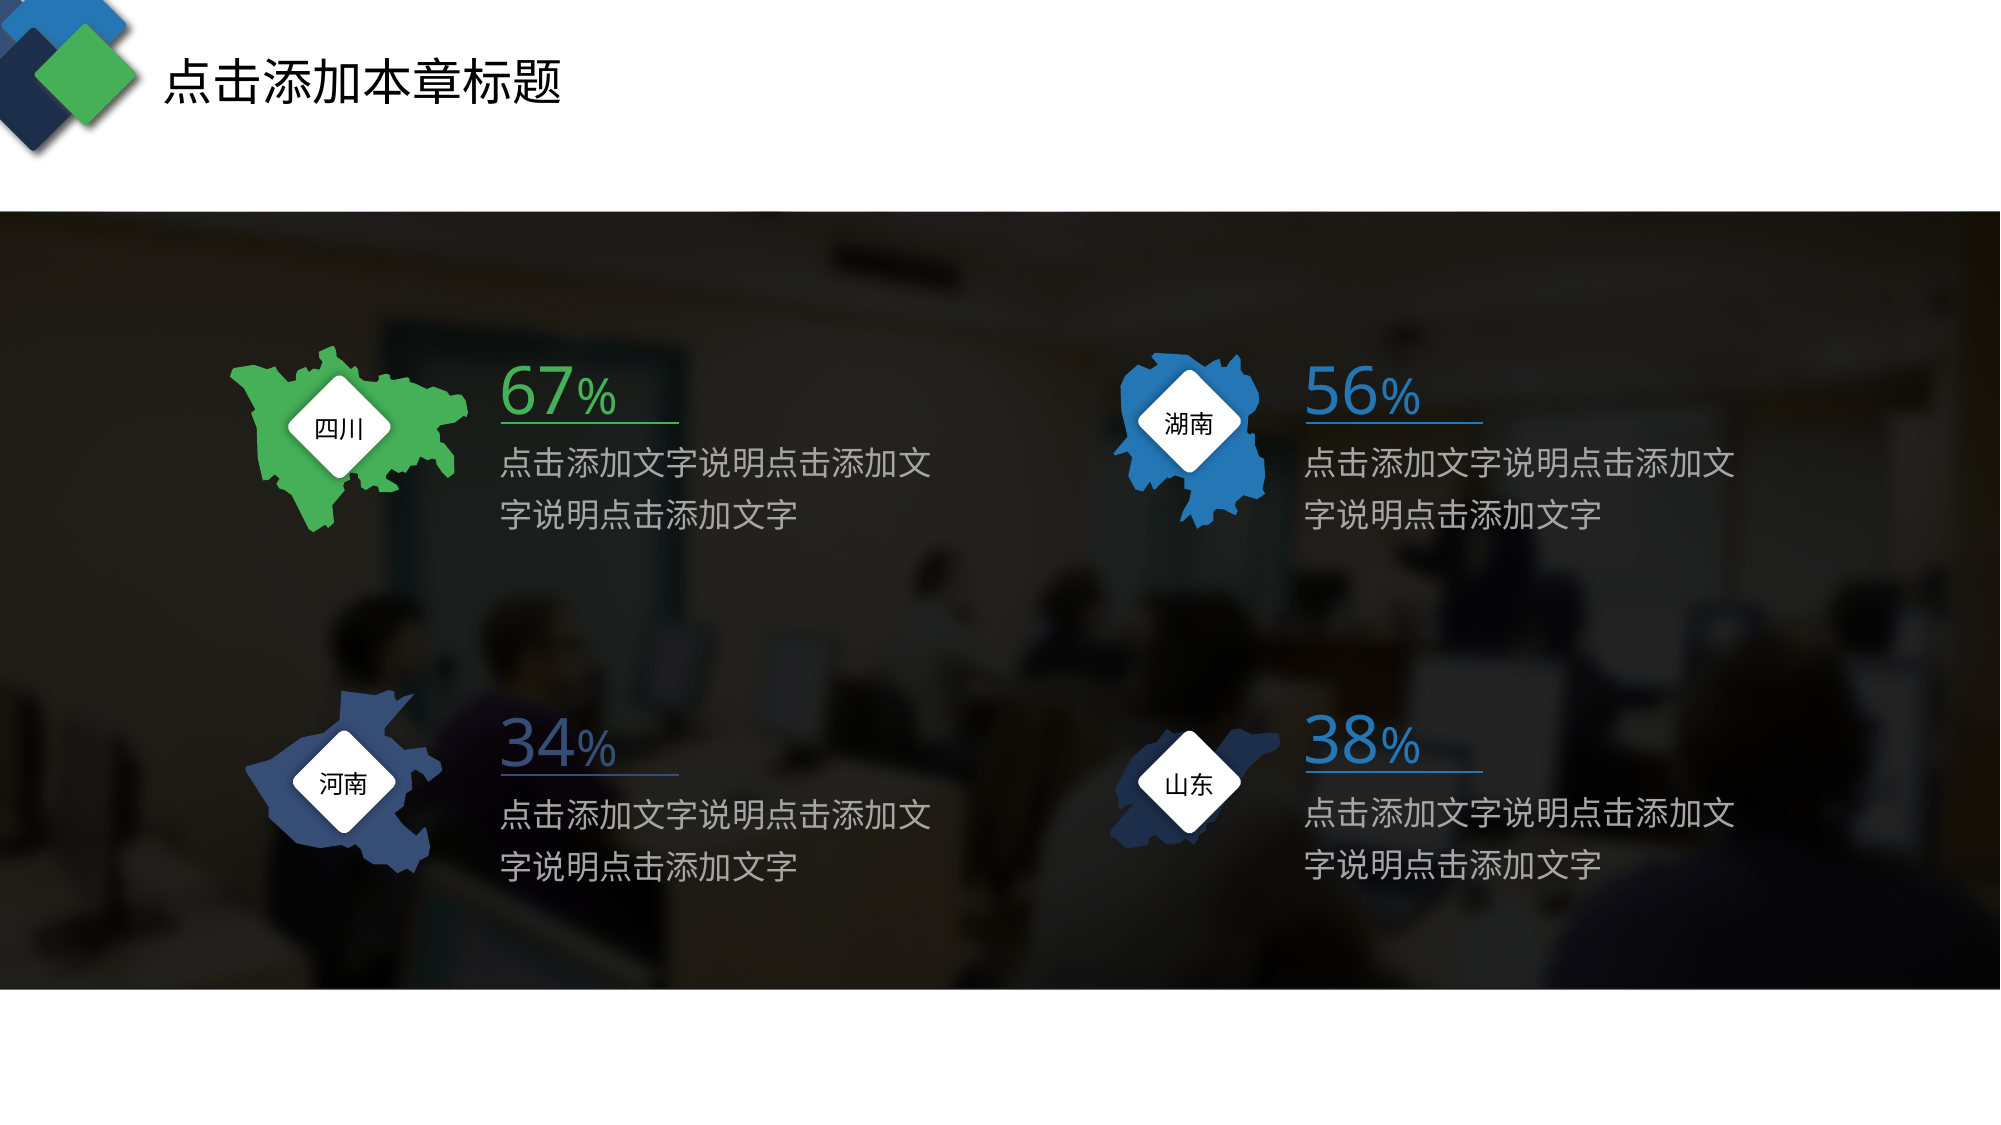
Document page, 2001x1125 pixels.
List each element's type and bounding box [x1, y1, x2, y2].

text_box [0, 0, 581, 134]
text_box [296, 388, 382, 466]
text_box [1146, 743, 1232, 821]
text_box [1146, 382, 1232, 460]
text_box [0, 211, 2000, 990]
text_box [301, 743, 387, 821]
